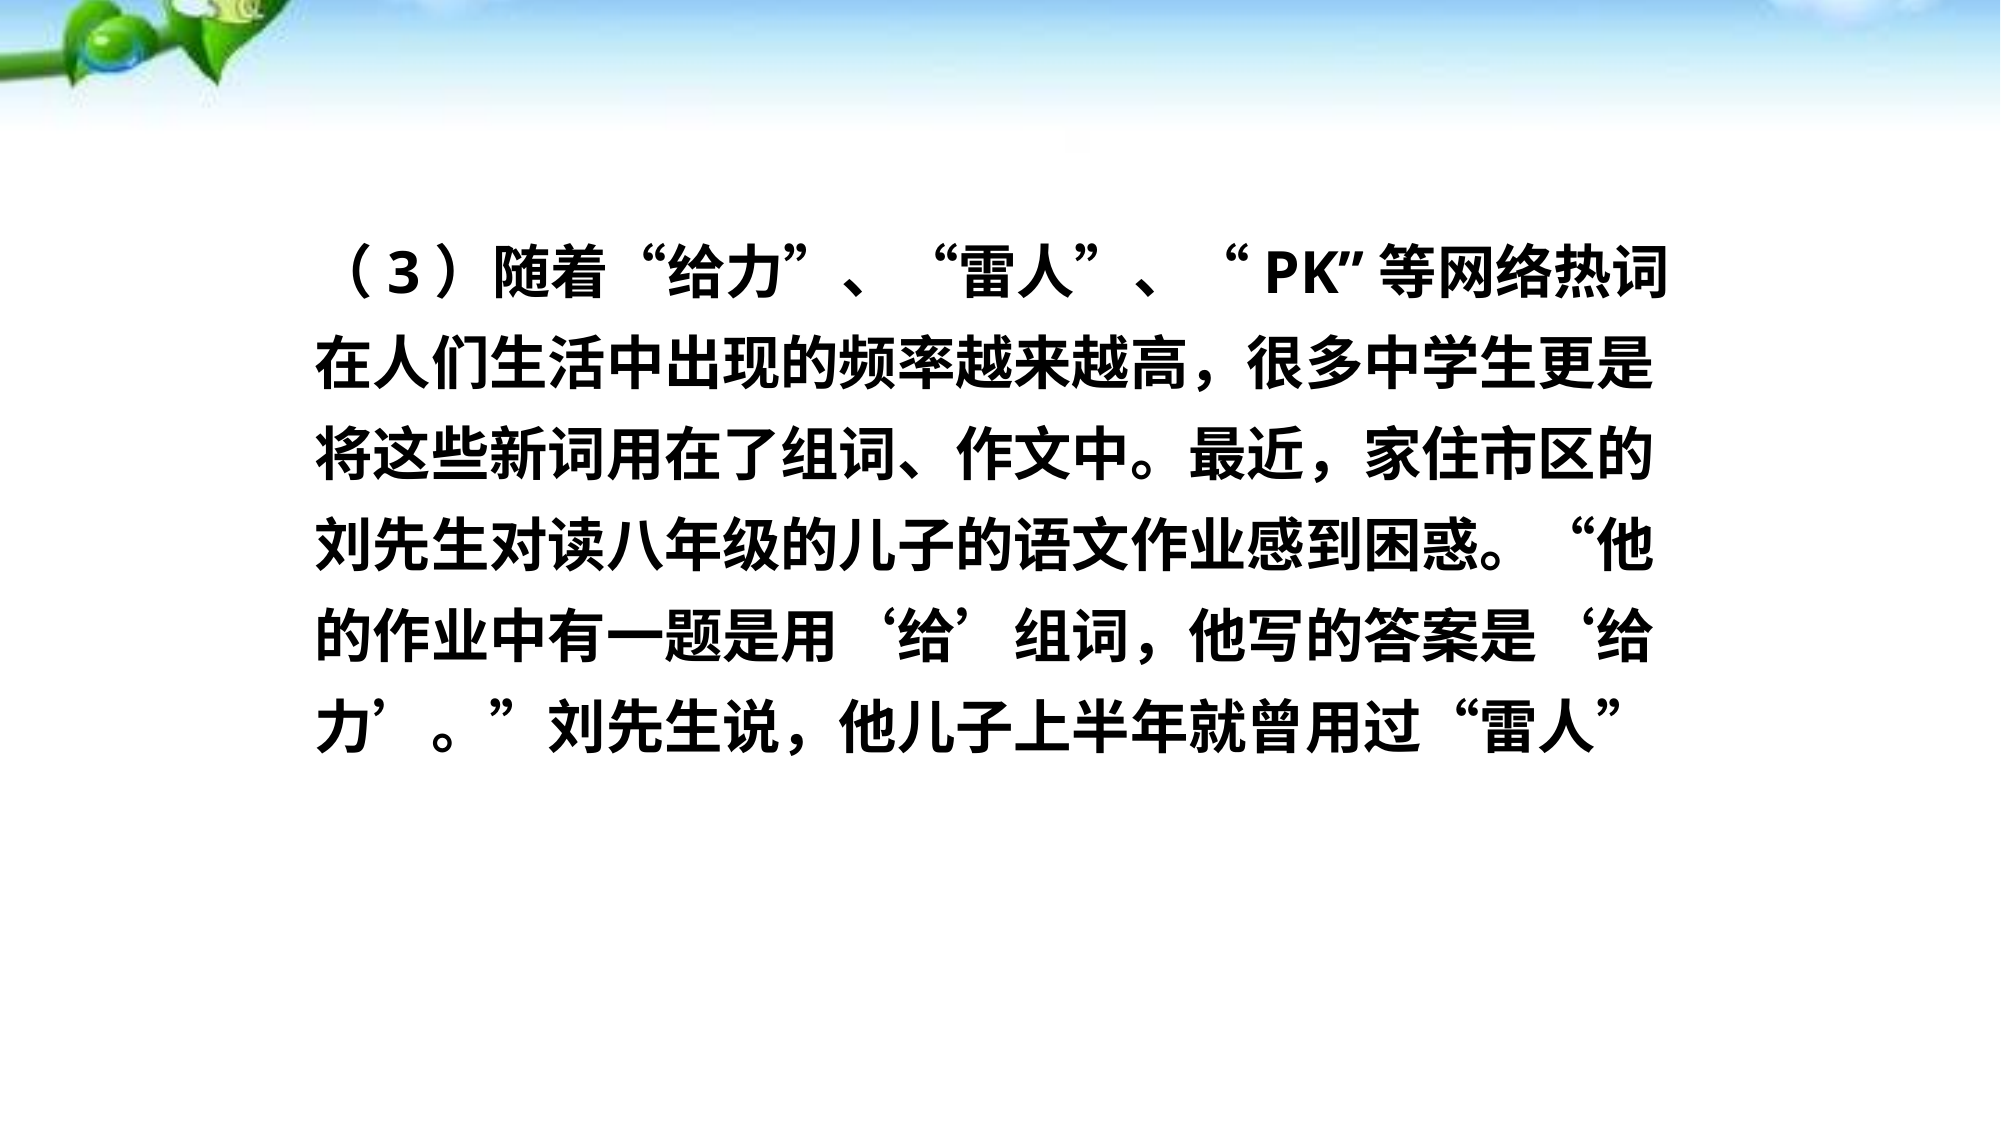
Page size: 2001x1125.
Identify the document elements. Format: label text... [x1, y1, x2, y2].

text_box （3）随着“给力”、“雷人”、“PK”等网络热词在人们生活中出现的频率越来越高，很多中学生更是将这些新词用在了组词、作文中。最近，家住市区的刘先生对读八年级的儿子的语文作业感到困惑。“他的作业中有一题是用‘给’组词，他写的答案是‘给力’。”刘先生说，他儿子上半年就曾用过“雷人” [300, 207, 1700, 768]
picture [0, 0, 2001, 1125]
